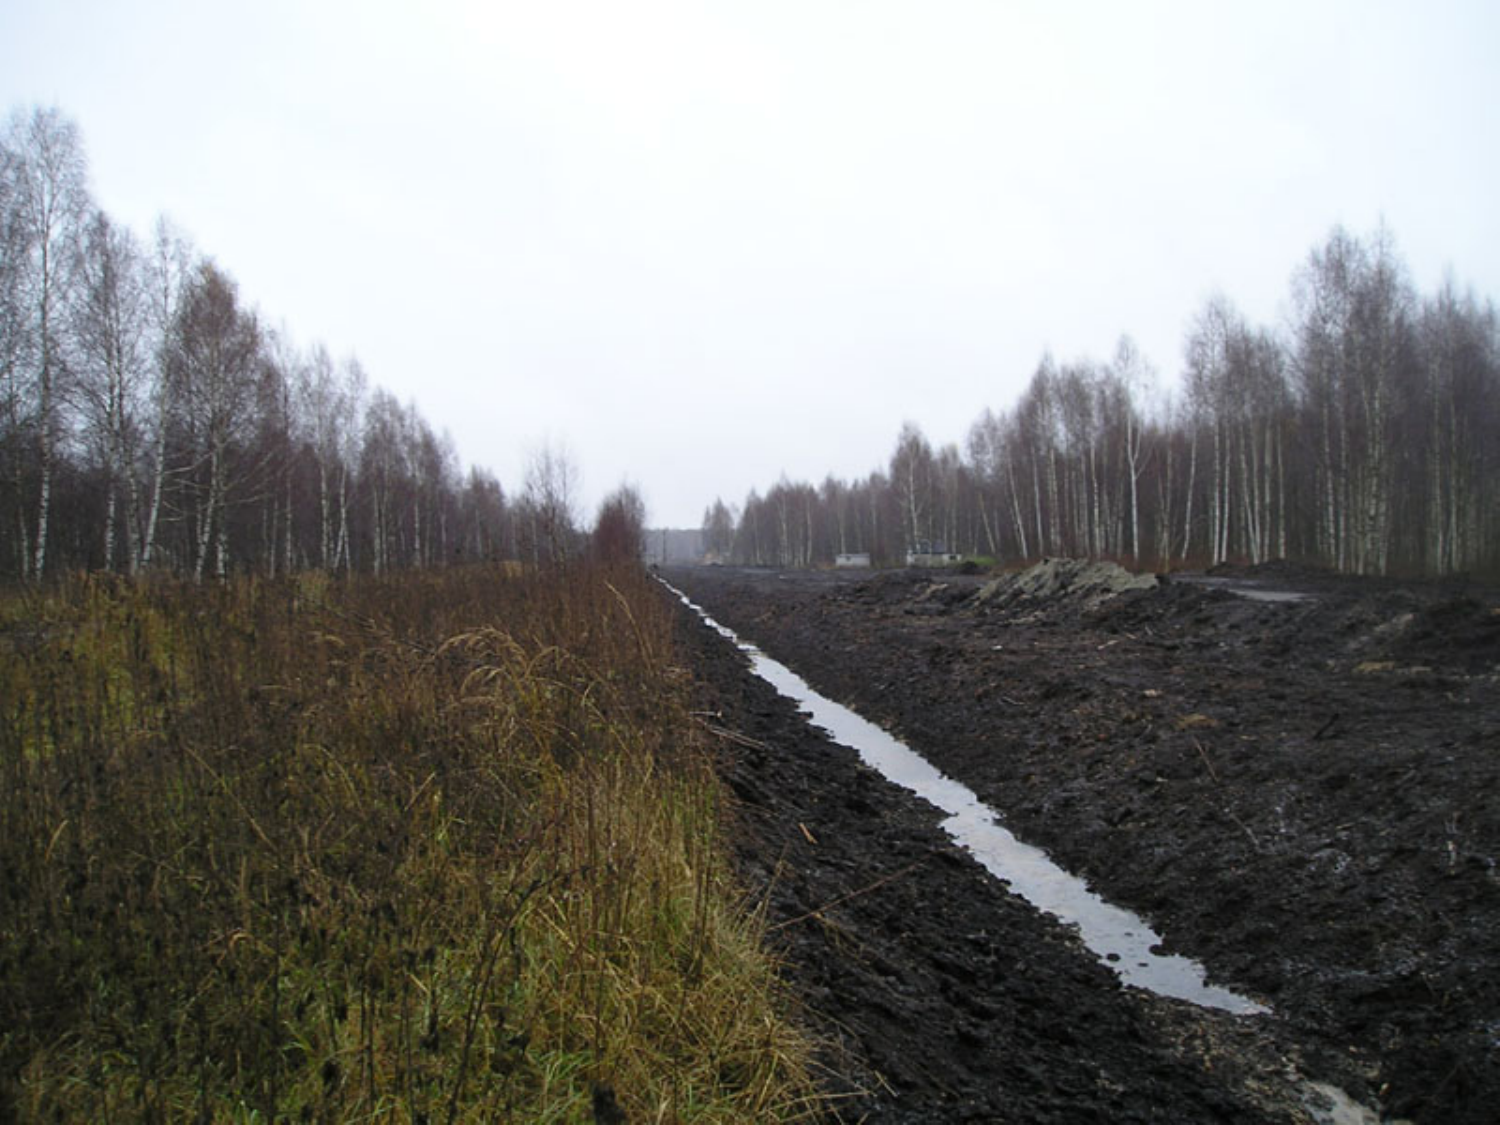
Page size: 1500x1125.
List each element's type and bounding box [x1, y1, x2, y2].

list [0, 0, 1500, 1125]
